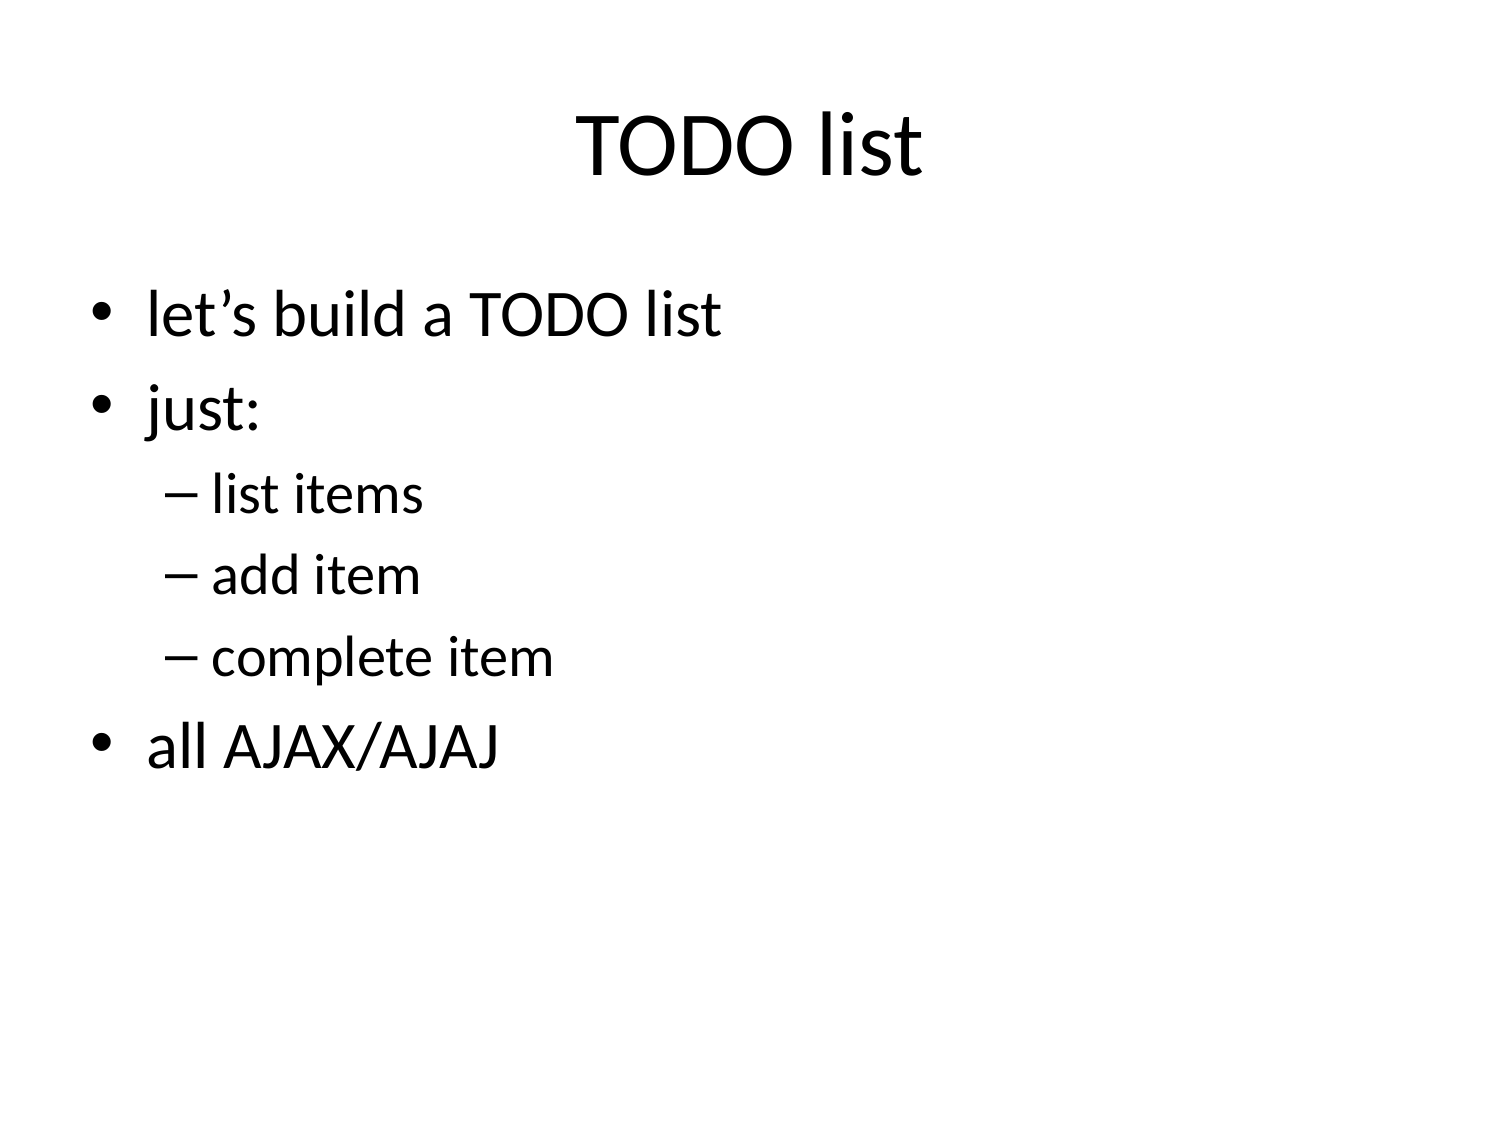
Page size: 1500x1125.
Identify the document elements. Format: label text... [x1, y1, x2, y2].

list let’s build a TODO list just: list items add item complete item all AJAX/AJAJ [75, 262, 1425, 1005]
title TODO list [75, 45, 1425, 233]
